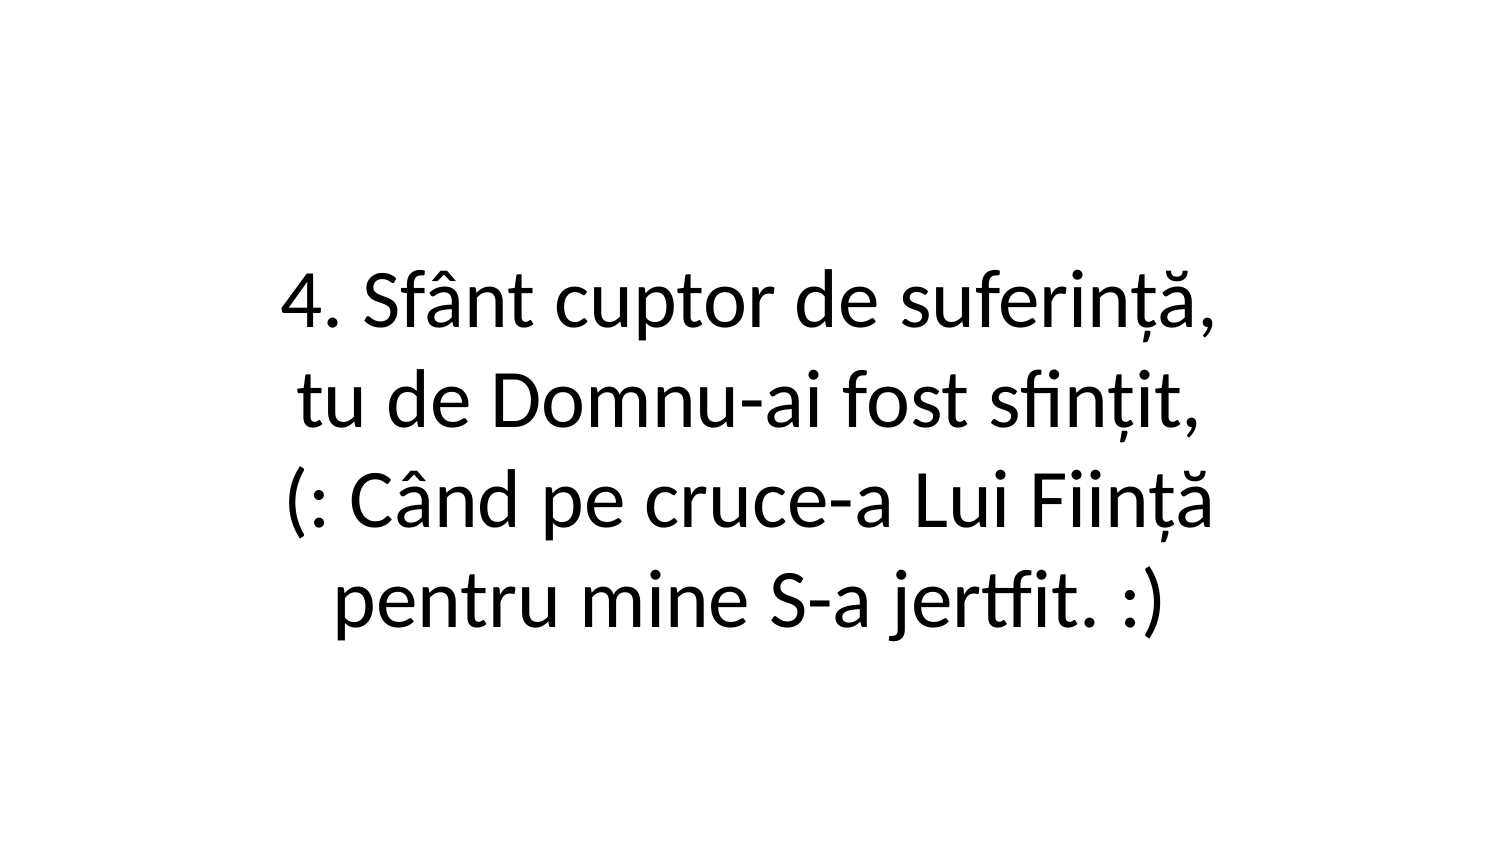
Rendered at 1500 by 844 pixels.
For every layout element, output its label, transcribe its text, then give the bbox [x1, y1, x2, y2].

text_box 4. Sfânt cuptor de suferință, tu de Domnu-ai fost sfințit, (: Când pe cruce-a Lui Ființă pentru mine S-a jertfit. :) [265, 192, 1234, 652]
